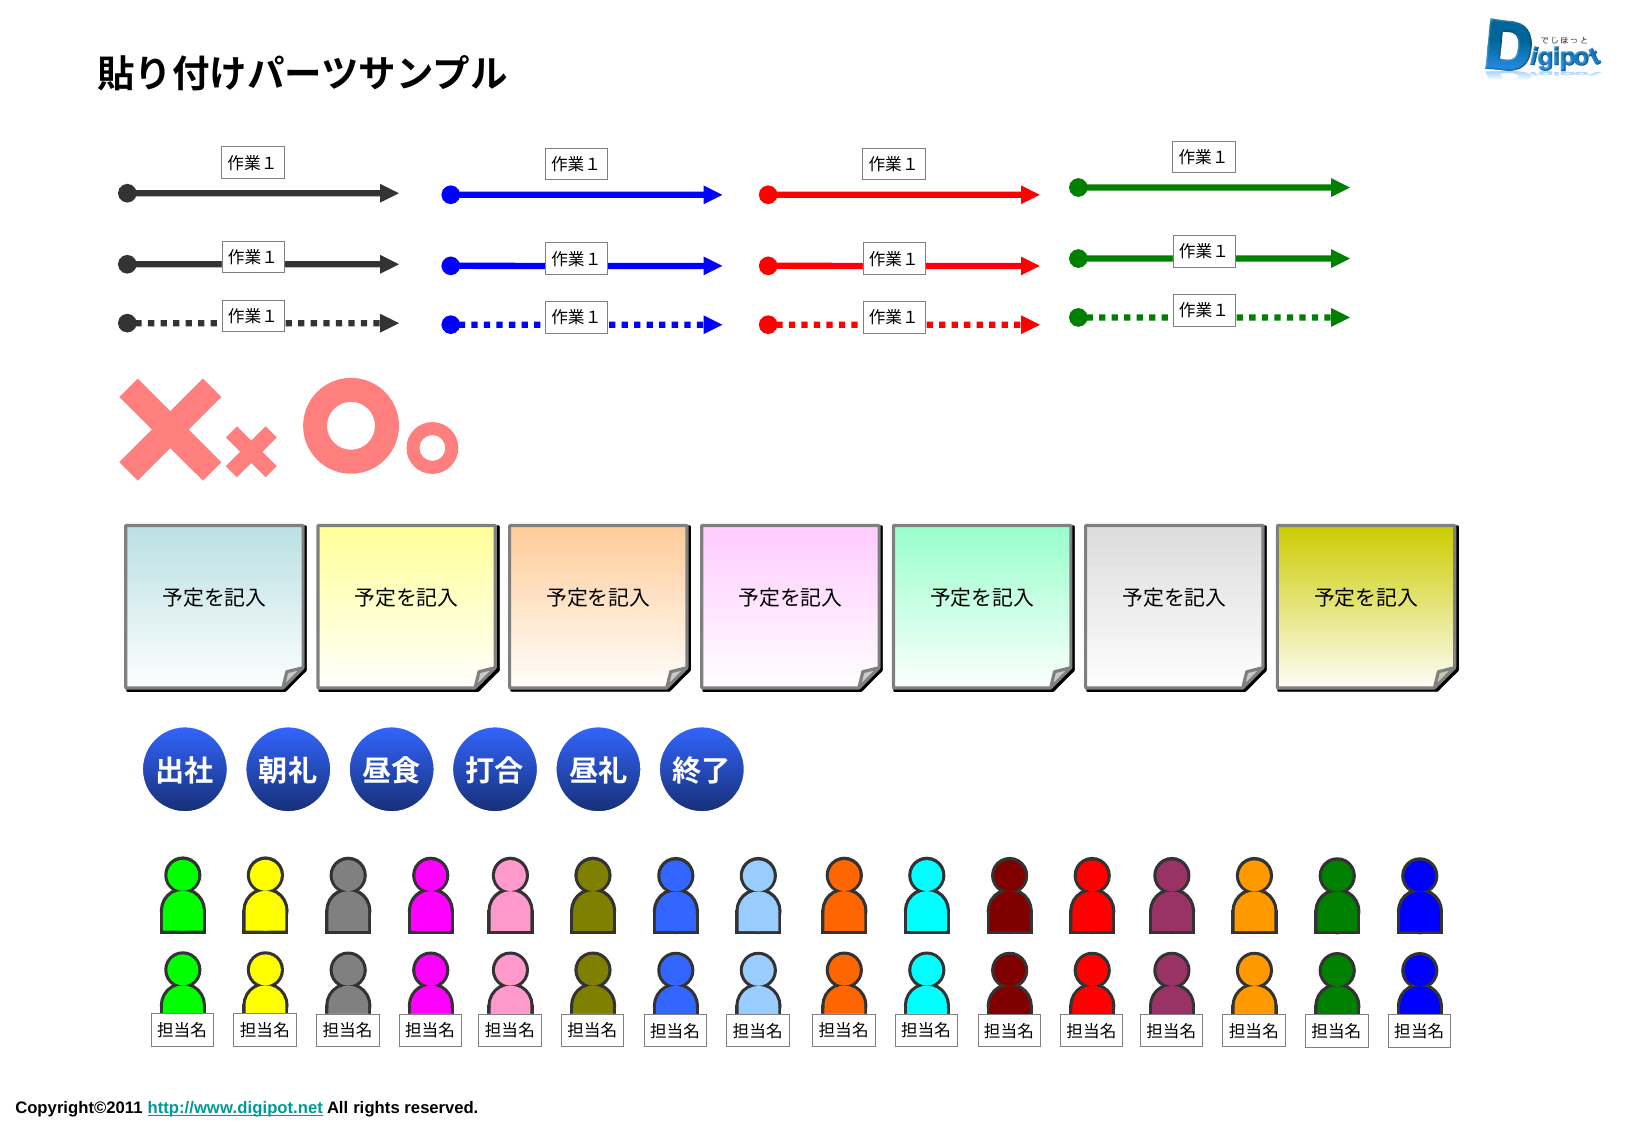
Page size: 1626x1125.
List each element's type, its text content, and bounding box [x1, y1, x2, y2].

text_box 担当名 [643, 1014, 707, 1047]
text_box 担当名 [812, 1013, 875, 1047]
text_box 担当名 [1222, 1014, 1286, 1047]
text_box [162, 859, 203, 931]
text_box 担当名 [478, 1013, 542, 1047]
text_box 担当名 [1305, 1014, 1368, 1047]
text_box [1025, 318, 1040, 331]
text_box 貼り付けパーツサンプル [82, 42, 524, 103]
picture [1485, 18, 1602, 82]
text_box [906, 859, 947, 931]
text_box 担当名 [316, 1013, 379, 1047]
text_box 予定を記入 [125, 525, 304, 688]
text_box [490, 954, 531, 1026]
text_box [121, 187, 399, 200]
text_box 担当名 [233, 1013, 296, 1047]
text_box 作業１ [545, 242, 608, 275]
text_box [655, 860, 696, 932]
text_box 担当名 [398, 1013, 462, 1047]
text_box 担当名 [1060, 1014, 1123, 1047]
text_box 担当名 [151, 1013, 214, 1047]
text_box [410, 859, 451, 931]
text_box 昼食 [347, 725, 436, 814]
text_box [1072, 954, 1113, 1026]
text_box 朝礼 [244, 725, 333, 814]
text_box [926, 259, 1040, 273]
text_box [906, 954, 947, 1026]
text_box 担当名 [894, 1013, 958, 1047]
text_box 予定を記入 [1277, 525, 1455, 688]
text_box [761, 259, 862, 273]
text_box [1317, 860, 1358, 932]
text_box 作業１ [1172, 235, 1236, 267]
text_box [824, 859, 865, 931]
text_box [1152, 860, 1192, 932]
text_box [1152, 954, 1192, 1026]
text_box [655, 954, 696, 1026]
text_box [285, 258, 399, 271]
text_box 出社 [140, 725, 230, 814]
text_box [1072, 311, 1085, 324]
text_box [490, 859, 531, 931]
text_box [444, 188, 723, 202]
text_box 担当名 [1387, 1014, 1451, 1047]
text_box 予定を記入 [1085, 525, 1264, 688]
text_box 作業１ [862, 148, 925, 180]
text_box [328, 859, 369, 931]
text_box 予定を記入 [893, 525, 1071, 688]
text_box 予定を記入 [317, 525, 496, 688]
text_box 作業１ [221, 146, 284, 179]
text_box 担当名 [726, 1014, 789, 1047]
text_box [989, 954, 1030, 1026]
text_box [1399, 860, 1440, 932]
text_box [1072, 252, 1172, 265]
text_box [573, 859, 614, 931]
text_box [1317, 955, 1358, 1026]
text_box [245, 954, 286, 1026]
text_box 終了 [657, 725, 747, 814]
text_box 予定を記入 [509, 525, 687, 688]
text_box [608, 259, 723, 273]
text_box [573, 954, 614, 1026]
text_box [1399, 955, 1440, 1026]
text_box 予定を記入 [701, 525, 880, 688]
text_box 担当名 [561, 1013, 624, 1047]
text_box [328, 954, 369, 1026]
text_box 作業１ [545, 301, 608, 334]
text_box 作業１ [1172, 140, 1235, 173]
text_box 昼礼 [554, 725, 643, 814]
text_box [384, 317, 399, 330]
text_box [121, 316, 134, 330]
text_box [989, 860, 1030, 932]
text_box [761, 318, 775, 331]
text_box [119, 378, 222, 481]
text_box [1072, 860, 1113, 932]
text_box [1236, 252, 1351, 265]
text_box [225, 426, 277, 478]
text_box 担当名 [1140, 1014, 1203, 1047]
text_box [738, 860, 779, 932]
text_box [245, 859, 286, 931]
text_box 作業１ [1172, 294, 1236, 326]
text_box 担当名 [977, 1014, 1041, 1047]
text_box 作業１ [862, 242, 926, 275]
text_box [1234, 954, 1275, 1026]
text_box [121, 258, 221, 271]
text_box [444, 318, 458, 331]
text_box [406, 422, 459, 474]
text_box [162, 954, 203, 1026]
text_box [824, 954, 865, 1026]
text_box [1072, 181, 1351, 194]
text_box 作業１ [862, 301, 926, 334]
text_box 作業１ [221, 299, 285, 332]
text_box [1335, 311, 1351, 324]
text_box [761, 188, 1040, 202]
text_box 打合 [450, 725, 540, 814]
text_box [738, 954, 779, 1026]
text_box 作業１ [221, 241, 285, 273]
text_box [303, 377, 399, 474]
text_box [1234, 860, 1275, 932]
text_box [707, 318, 723, 331]
text_box [444, 259, 545, 273]
text_box 作業１ [545, 148, 608, 180]
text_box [410, 954, 451, 1026]
